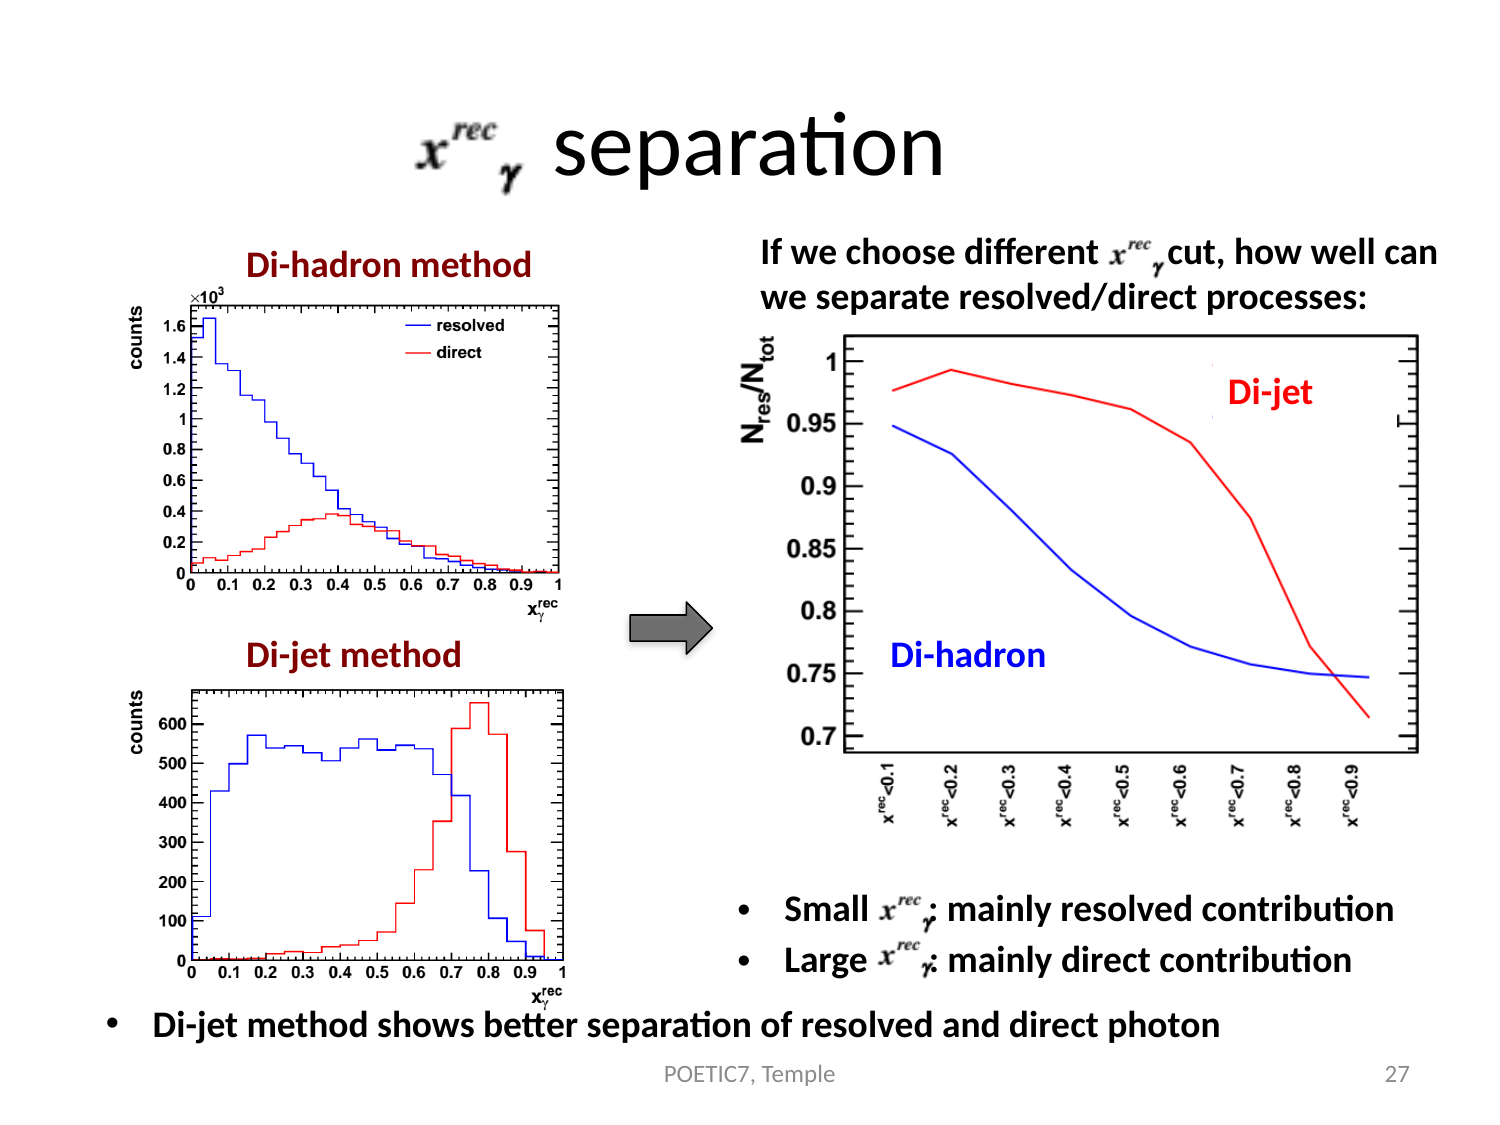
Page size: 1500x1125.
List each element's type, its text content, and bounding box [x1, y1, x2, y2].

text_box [876, 886, 937, 930]
slide_number 27 [1074, 1042, 1425, 1103]
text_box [410, 103, 529, 200]
text_box If we choose different cut, how well can we separate resolved/direct processes: [745, 219, 1459, 325]
title separation [75, 45, 1425, 233]
picture [112, 653, 641, 1012]
text_box Di-hadron method [231, 232, 595, 268]
text_box Small : mainly resolved contribution Large : mainly direct contribution [722, 876, 1500, 994]
picture [722, 325, 1435, 834]
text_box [875, 931, 936, 981]
text_box Di-jet method [231, 633, 595, 652]
text_box [629, 601, 713, 655]
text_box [1106, 230, 1168, 280]
footer POETIC7, Temple [512, 1042, 988, 1103]
text_box Di-jet method shows better separation of resolved and direct photon [91, 992, 1457, 1053]
picture [112, 269, 636, 625]
